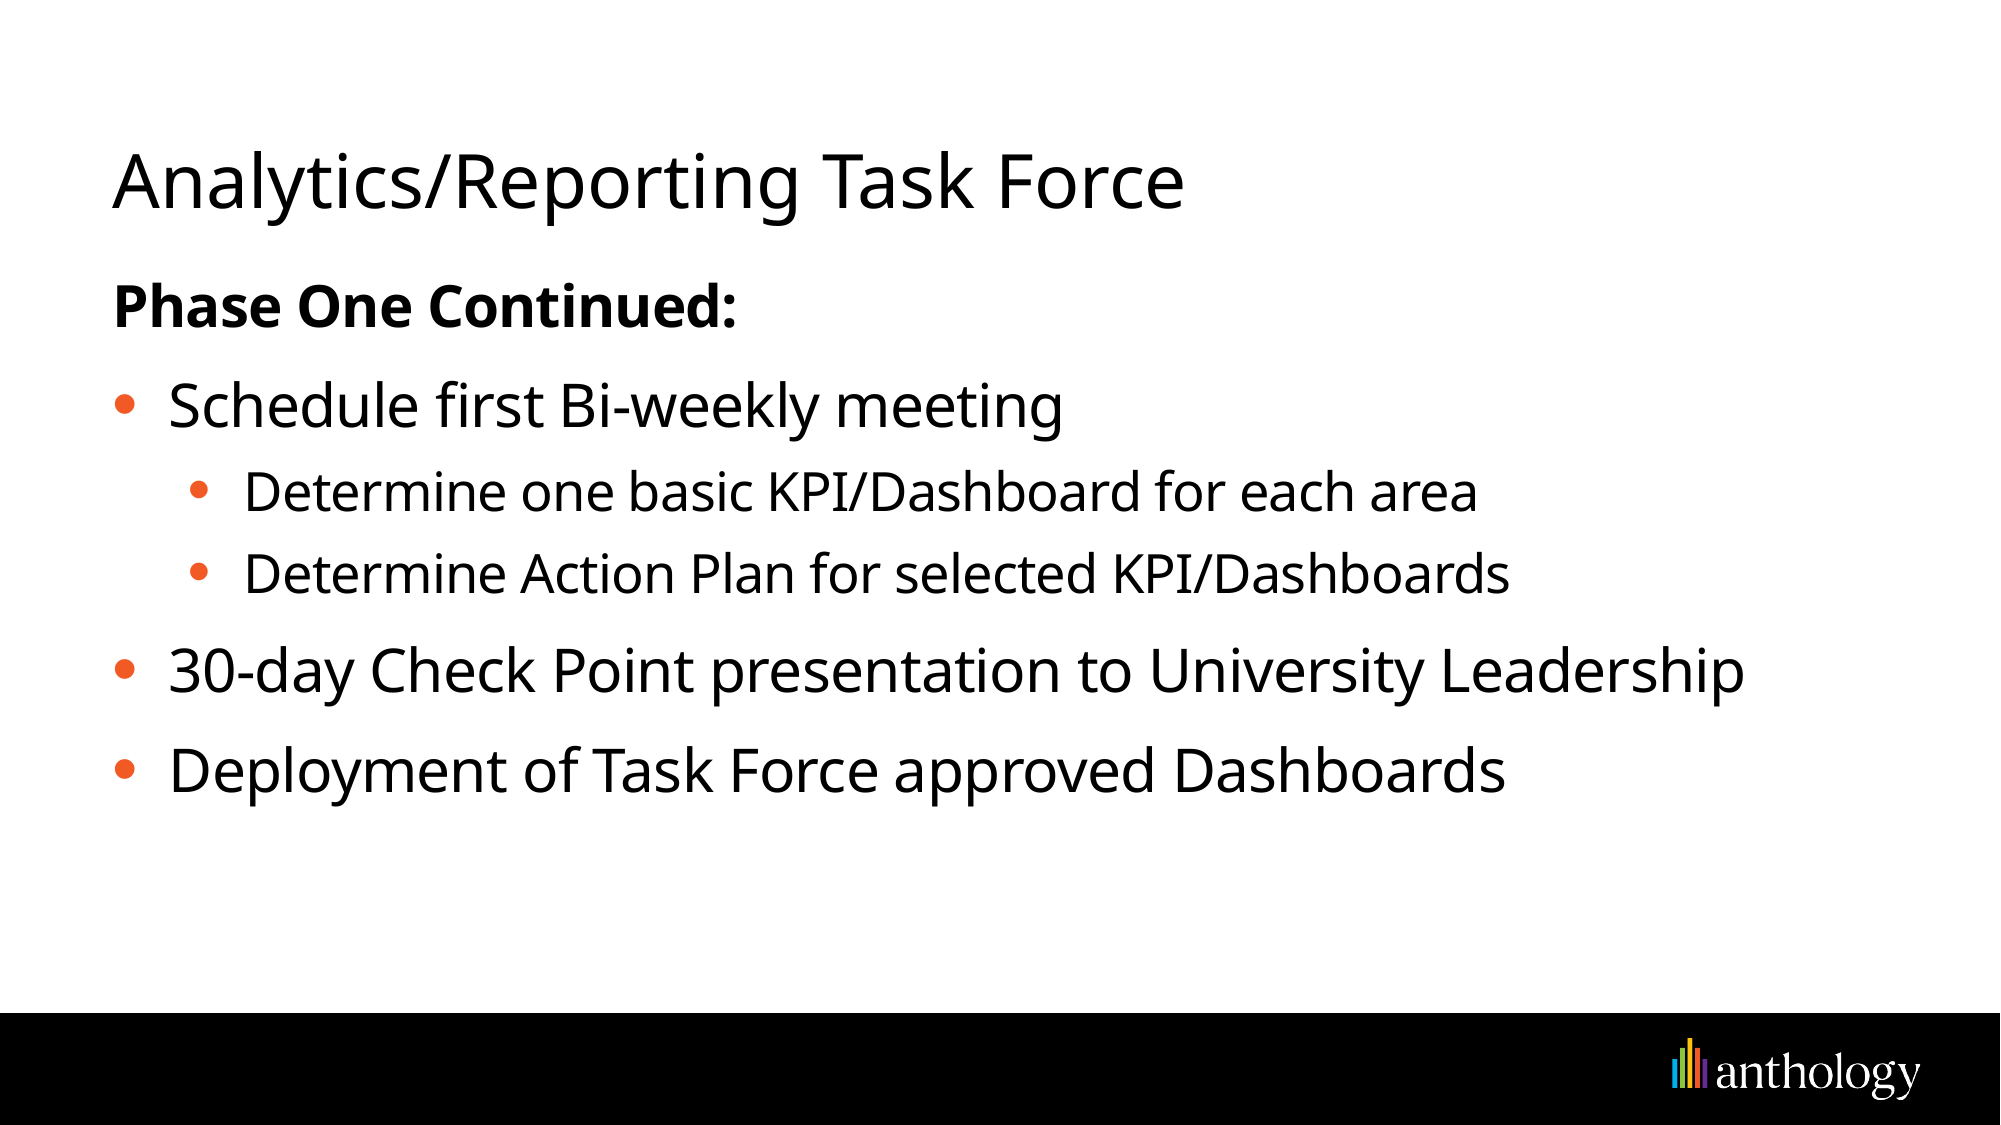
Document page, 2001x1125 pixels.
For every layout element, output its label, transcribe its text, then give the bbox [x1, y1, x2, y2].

title Analytics/Reporting Task Force [112, 47, 1883, 225]
list Phase One Continued: Schedule first Bi-weekly meeting Determine one basic KPI/Dashboard for each area Determine Action Plan for selected KPI/Dashboards 30-day Check Point presentation to University Leadership Deployment of Task Force approved Dashboards [112, 262, 1883, 992]
